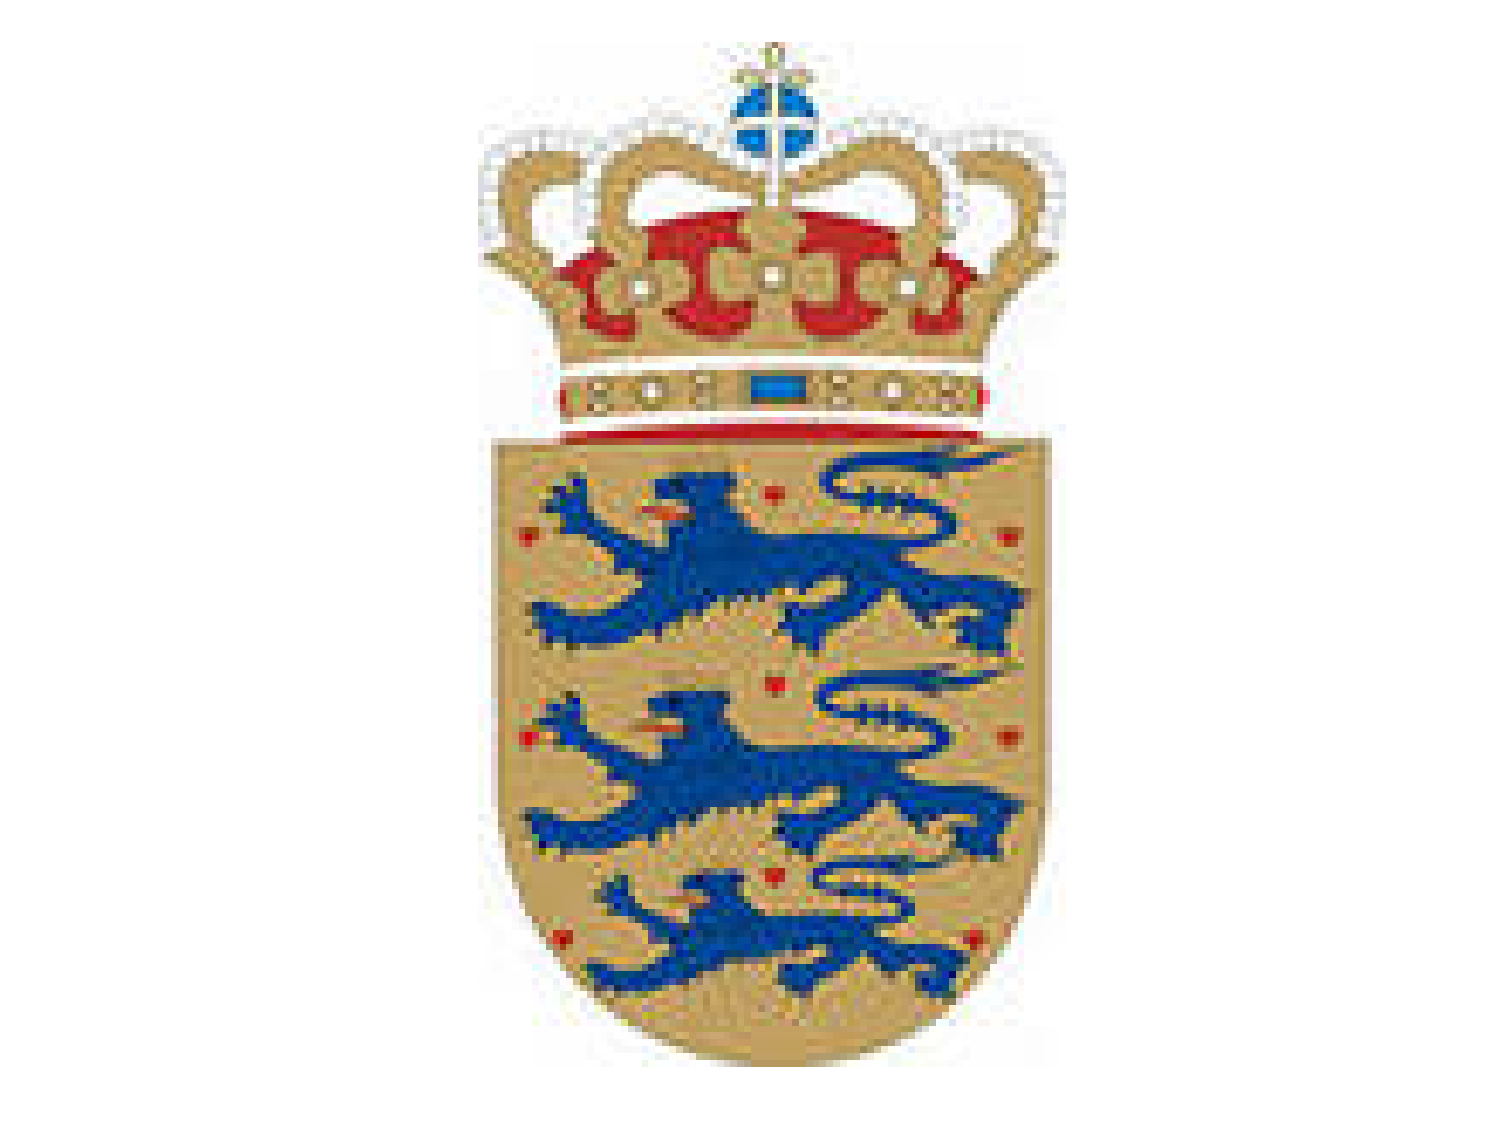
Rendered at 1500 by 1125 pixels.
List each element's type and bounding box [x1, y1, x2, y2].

list [478, 42, 1066, 1067]
